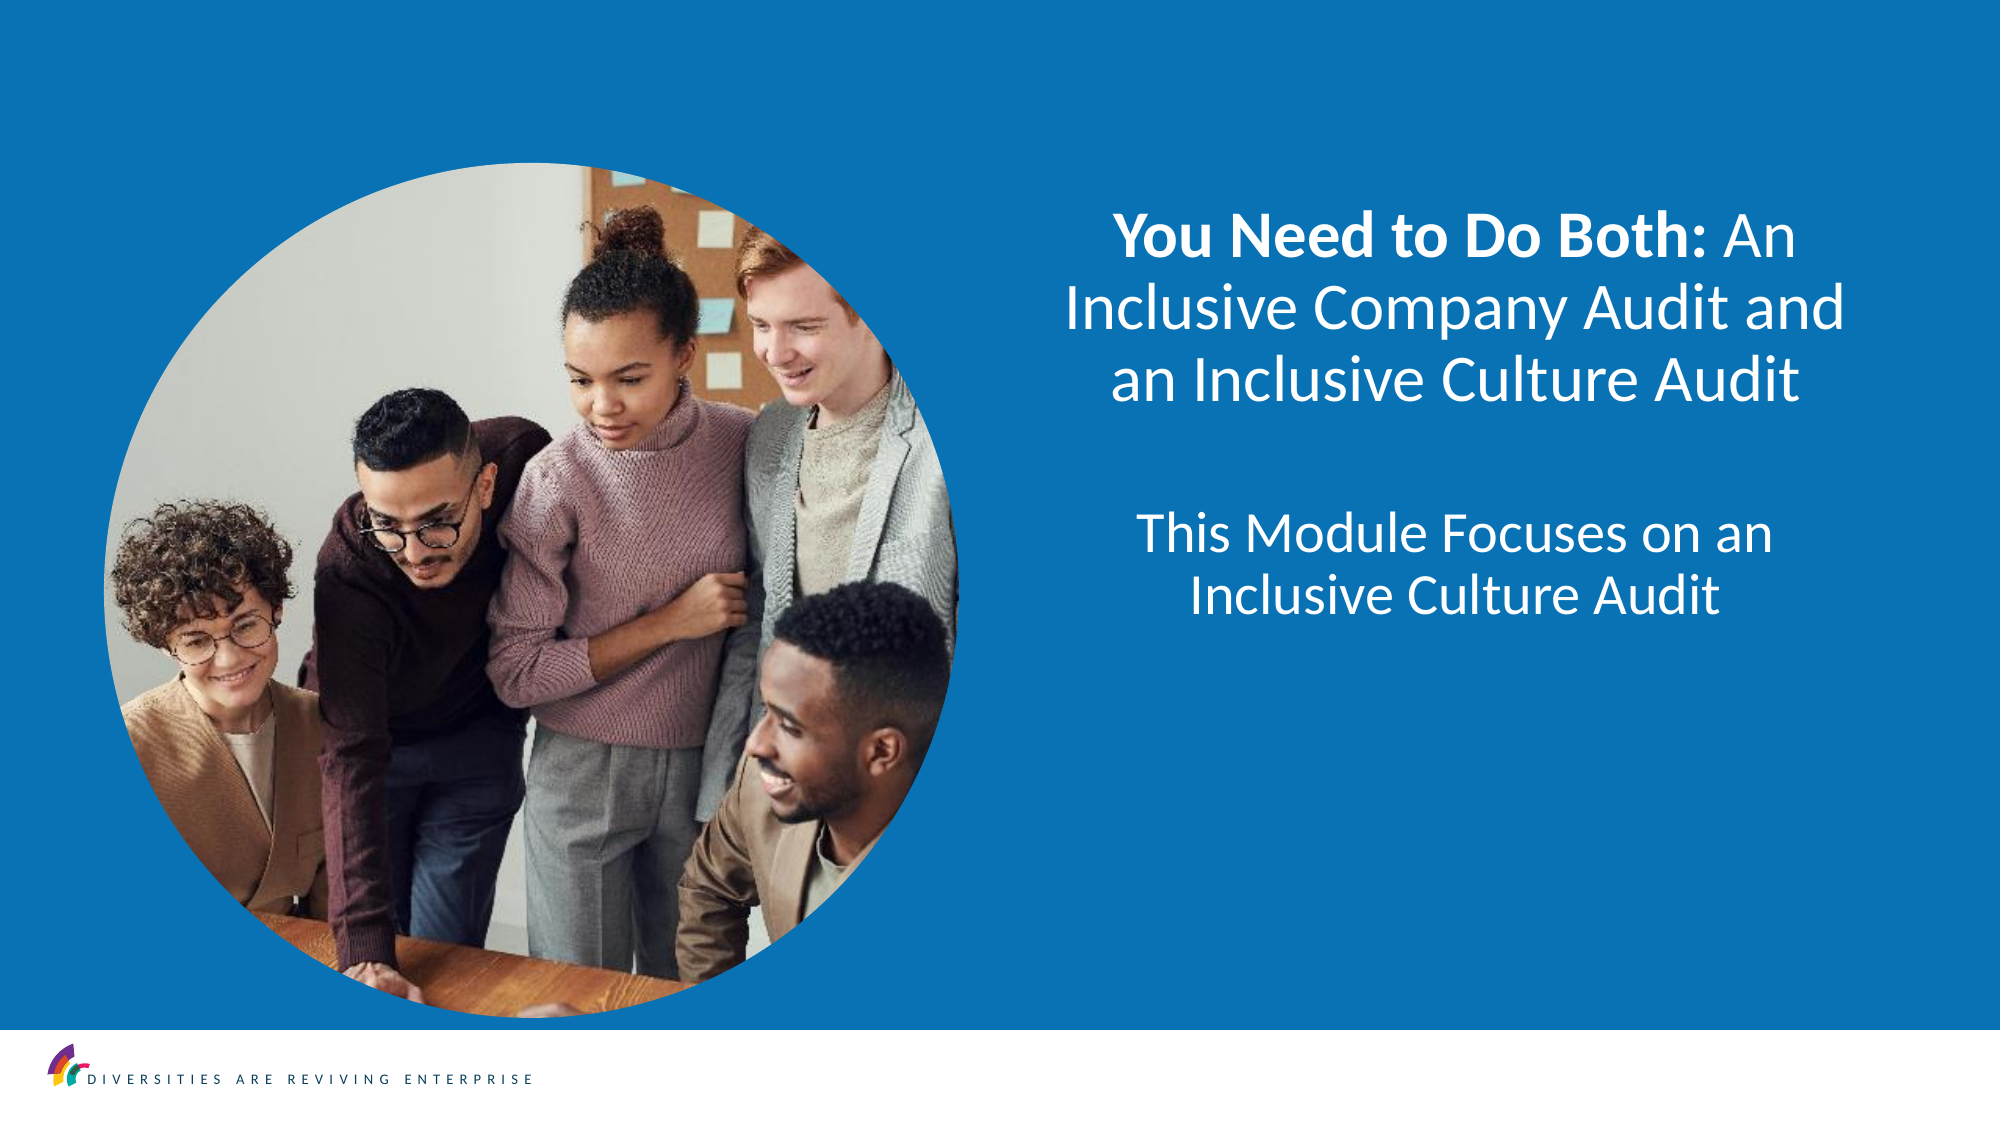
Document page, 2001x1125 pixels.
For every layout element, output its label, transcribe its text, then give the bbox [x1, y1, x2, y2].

list This Module Focuses on an Inclusive Culture Audit [1041, 494, 1871, 777]
picture [103, 162, 959, 1018]
list You Need to Do Both: An Inclusive Company Audit and an Inclusive Culture Audit [1041, 192, 1871, 430]
